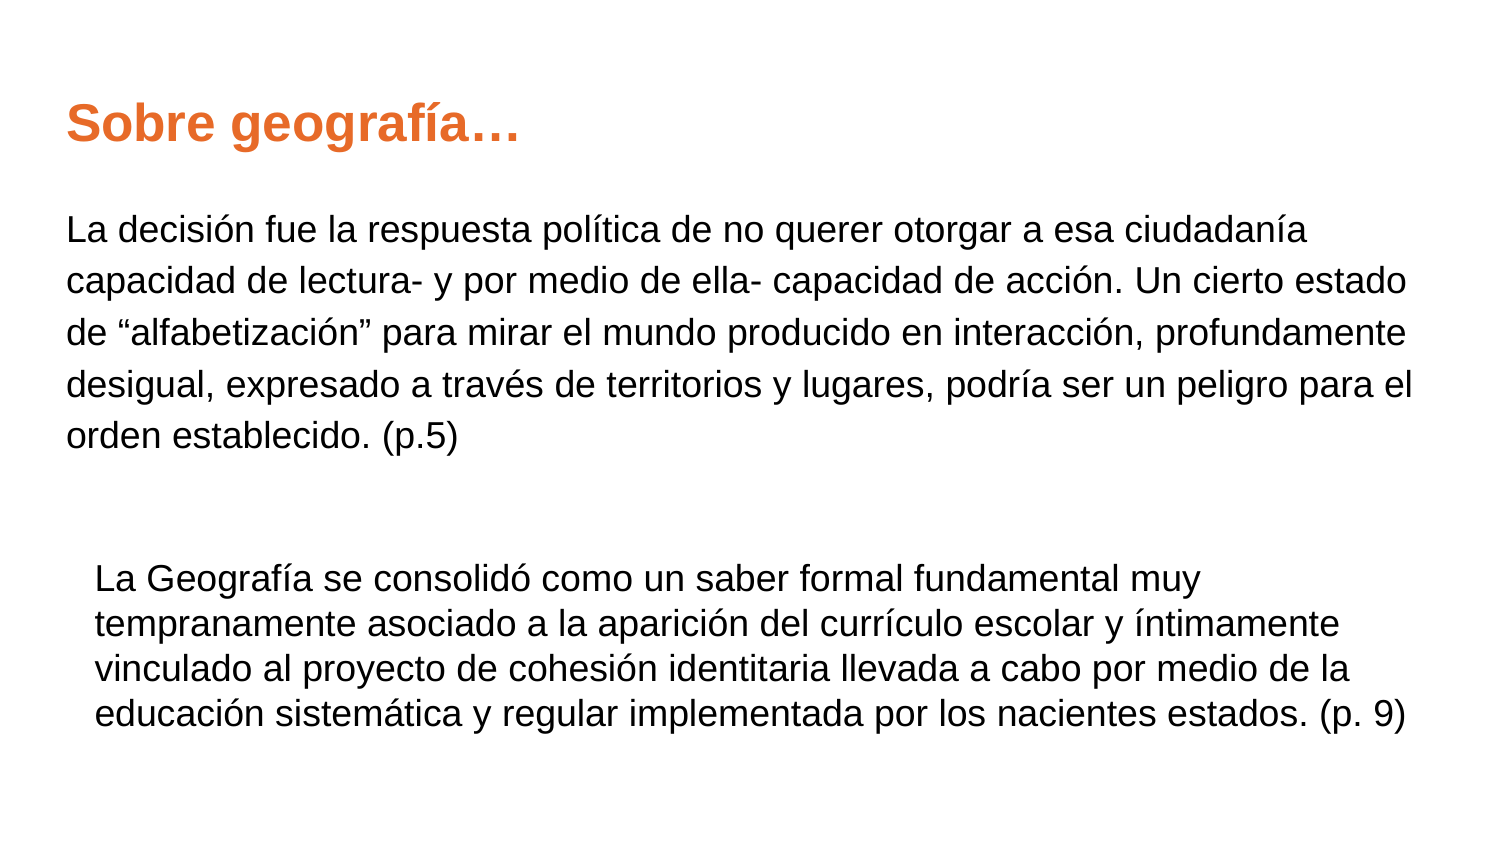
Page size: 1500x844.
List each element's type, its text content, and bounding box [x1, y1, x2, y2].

list La decisión fue la respuesta política de no querer otorgar a esa ciudadanía capacidad de lectura- y por medio de ella- capacidad de acción. Un cierto estado de “alfabetización” para mirar el mundo producido en interacción, profundamente desigual, expresado a través de territorios y lugares, podría ser un peligro para el orden establecido. (p.5) [51, 182, 1449, 744]
text_box La Geografía se consolidó como un saber formal fundamental muy tempranamente asociado a la aparición del currículo escolar y íntimamente vinculado al proyecto de cohesión identitaria llevada a cabo por medio de la educación sistemática y regular implementada por los nacientes estados. (p. 9) [79, 538, 1449, 781]
title Sobre geografía… [51, 72, 1449, 167]
